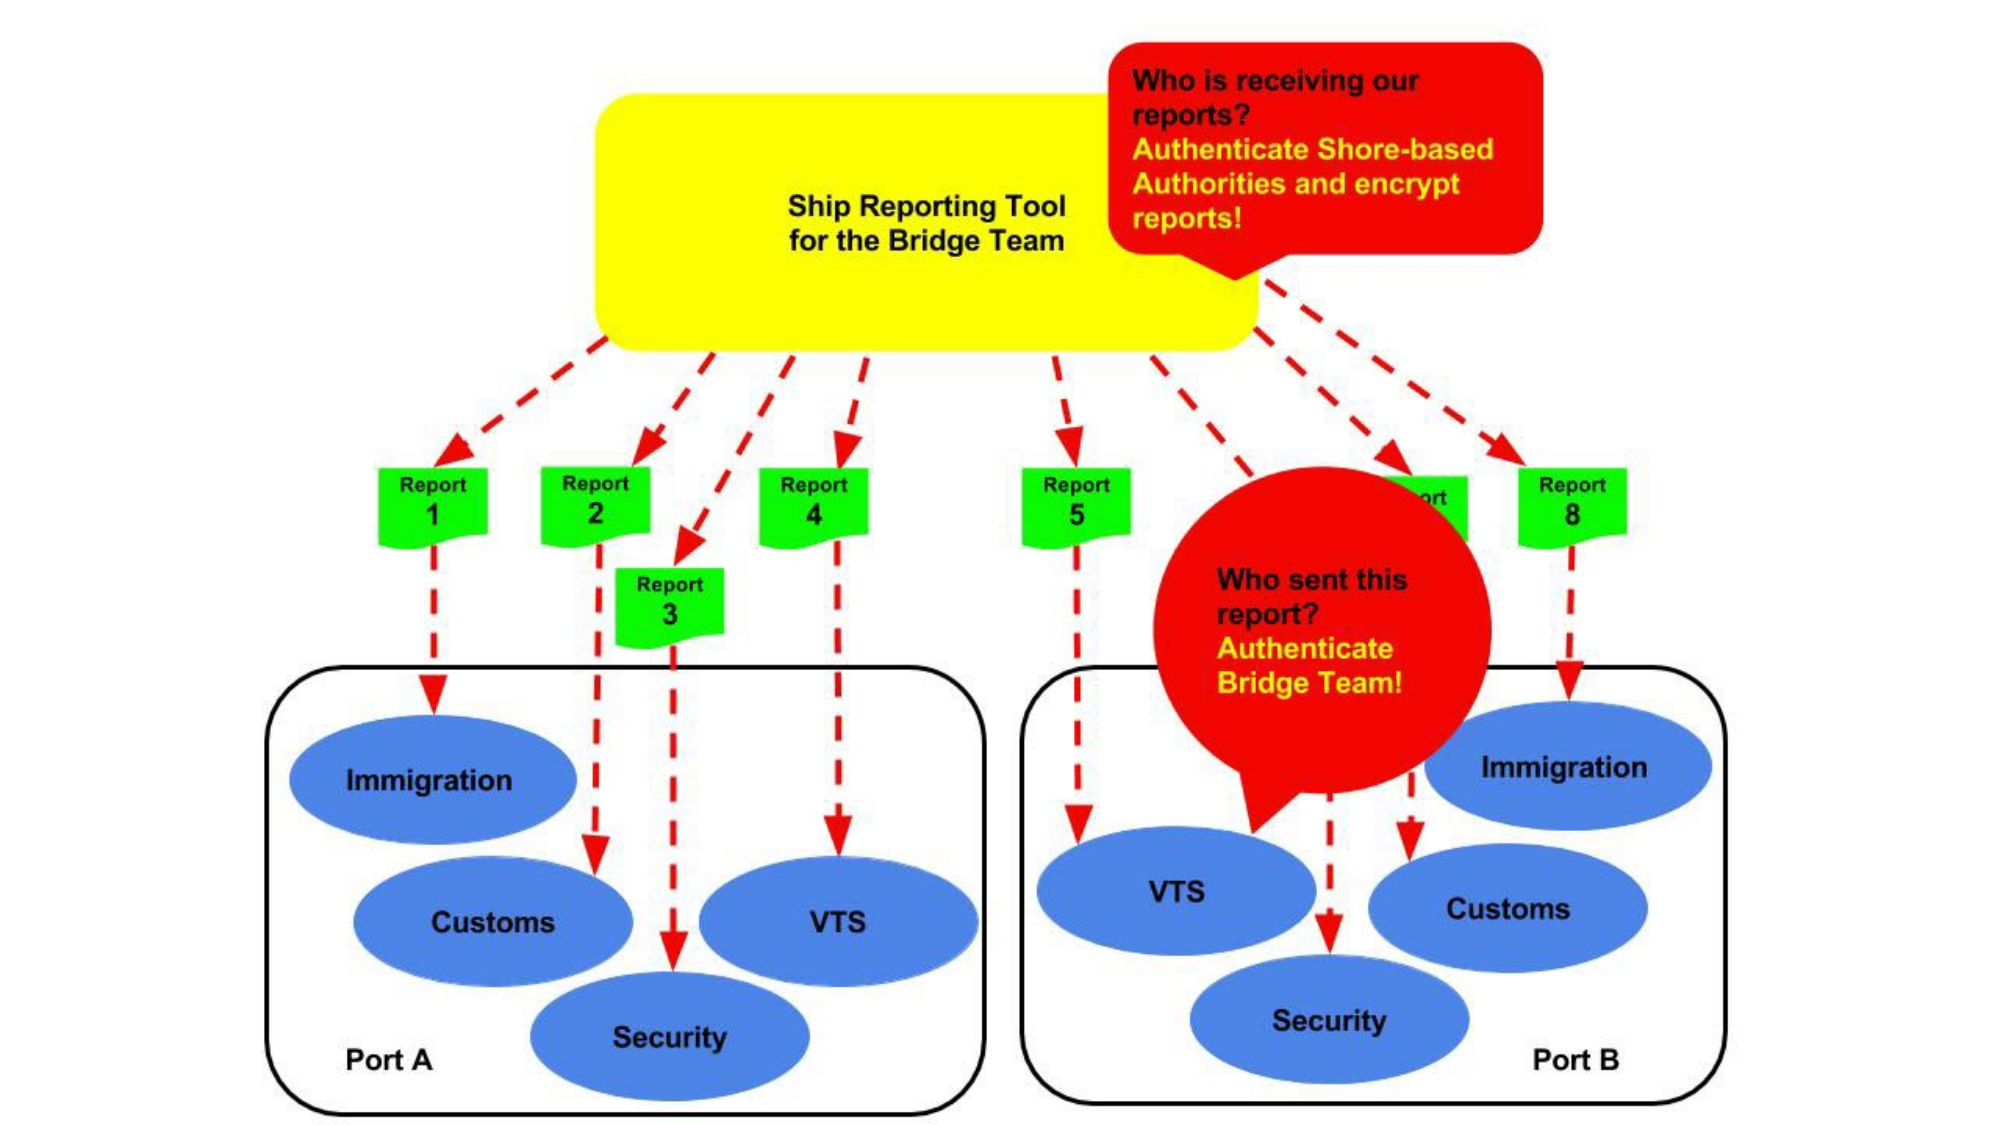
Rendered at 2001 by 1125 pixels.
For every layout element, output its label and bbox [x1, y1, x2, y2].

picture [249, 0, 1750, 1125]
